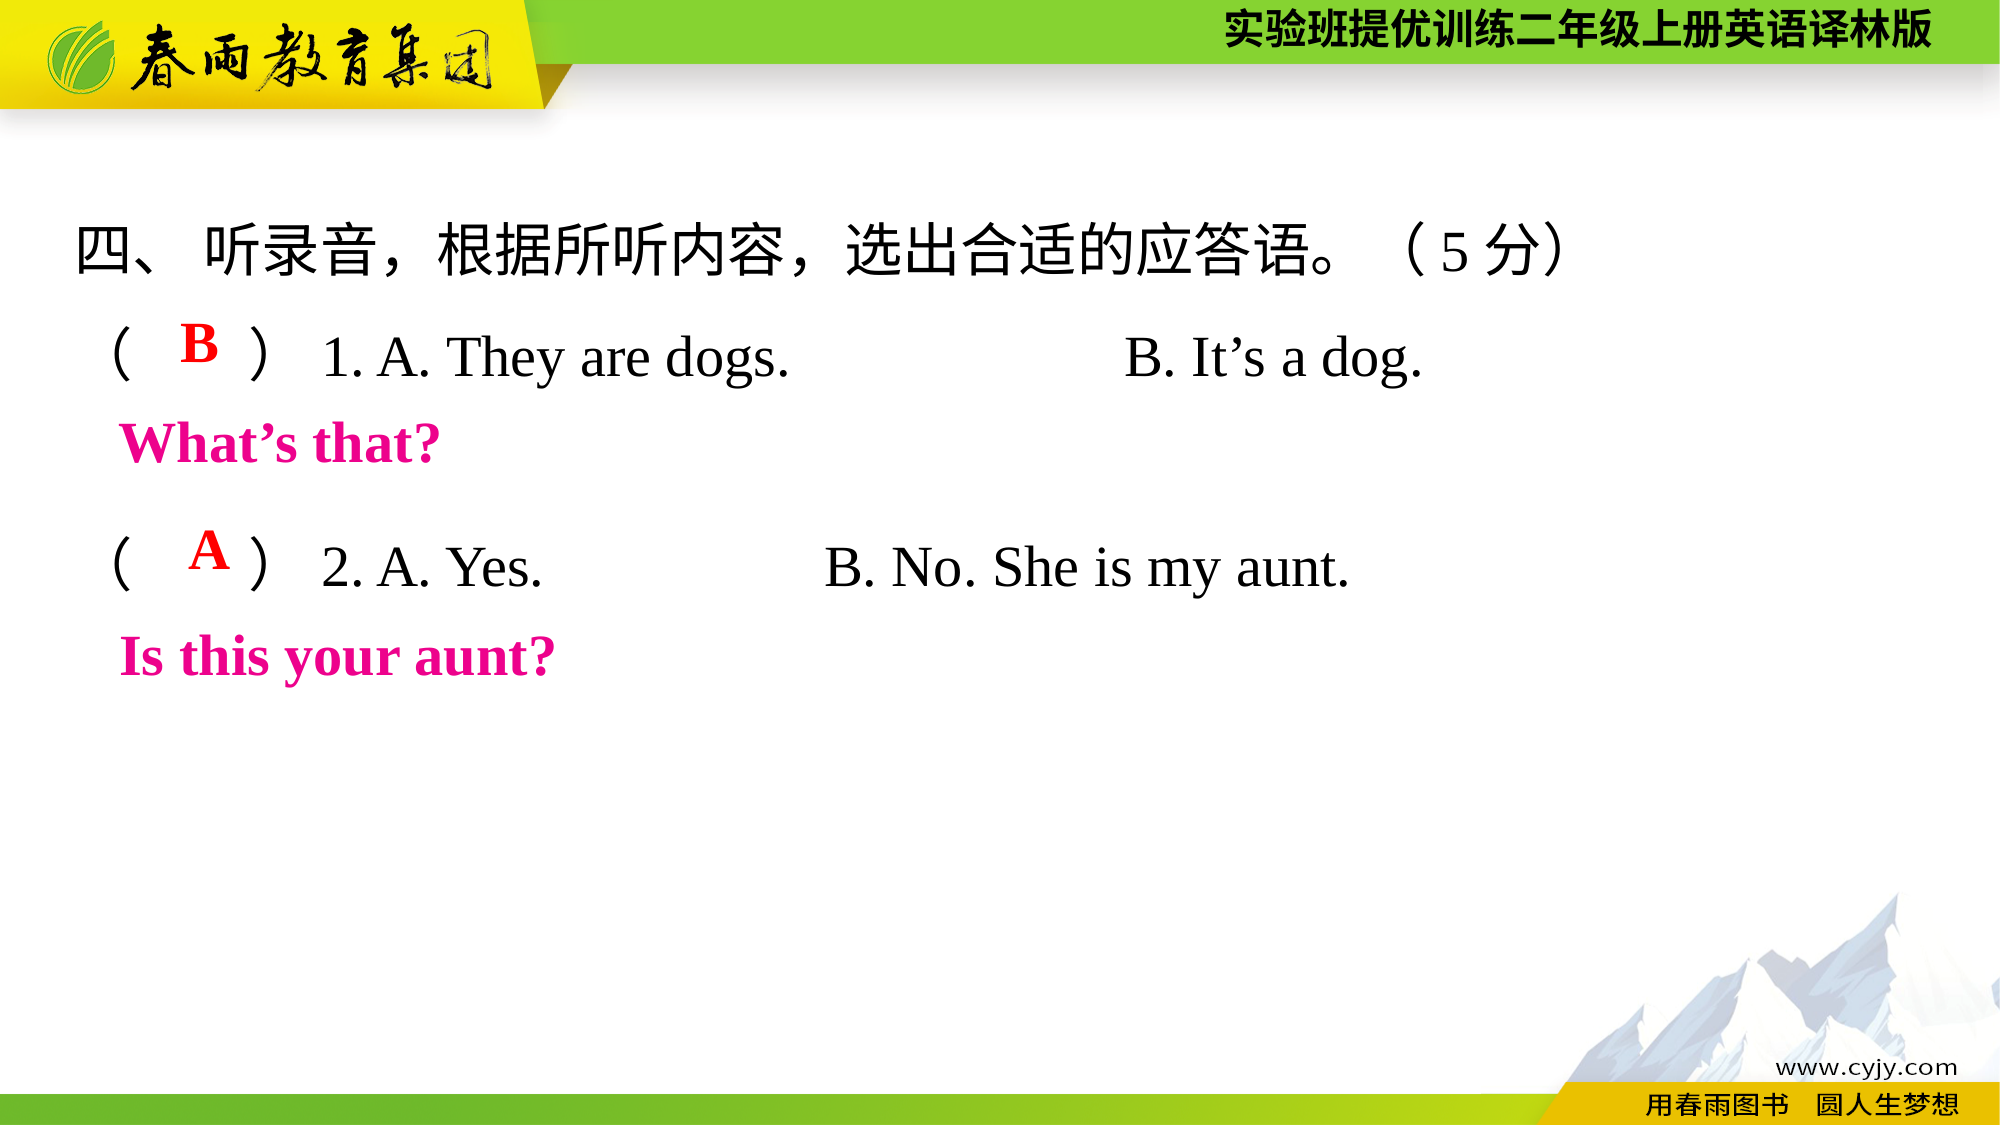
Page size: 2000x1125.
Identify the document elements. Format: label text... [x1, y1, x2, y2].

text_box Is this your aunt? [104, 609, 573, 695]
picture [0, 0, 2000, 1125]
text_box B [165, 296, 235, 382]
text_box What’s that? [103, 397, 458, 482]
text_box A [173, 503, 246, 589]
list 四、 听录音，根据所听内容，选出合适的应答语。（5分） （ ）1. A. They are dogs. B. It’s a dog. （ ）2. A. Yes. B. No. She is my aunt. [59, 170, 1944, 610]
